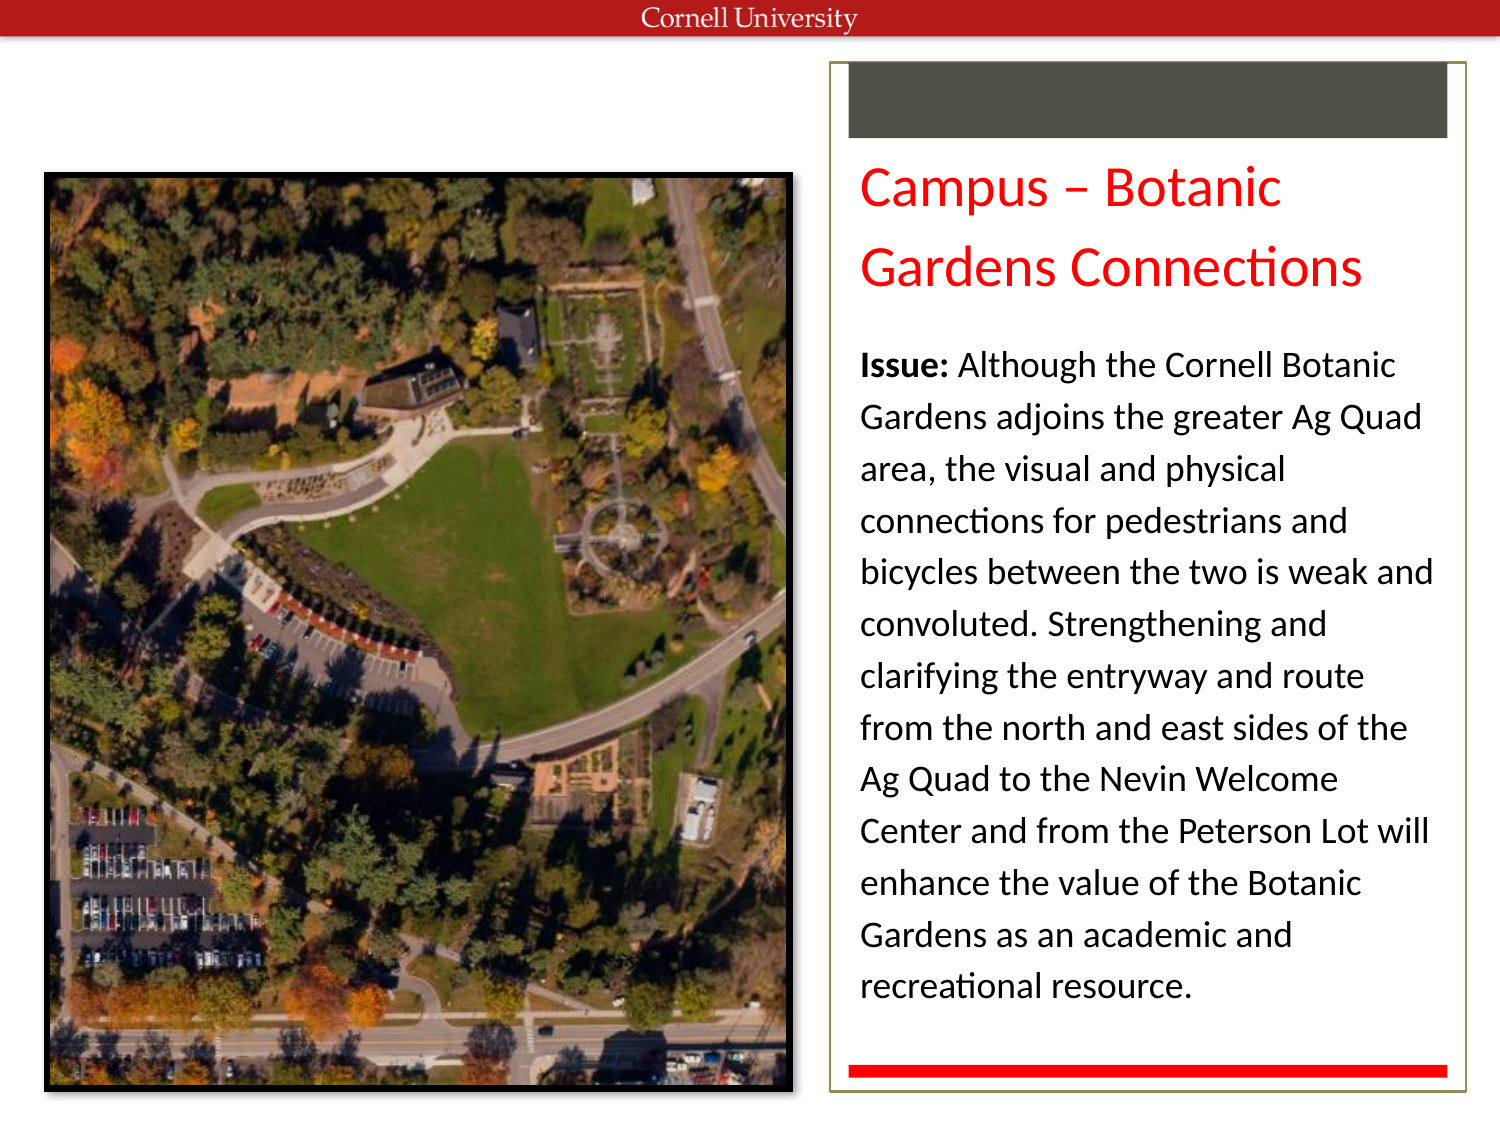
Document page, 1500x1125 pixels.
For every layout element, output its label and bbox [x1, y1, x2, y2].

picture [49, 177, 787, 1086]
picture [635, 0, 858, 60]
text_box [829, 62, 1467, 1092]
